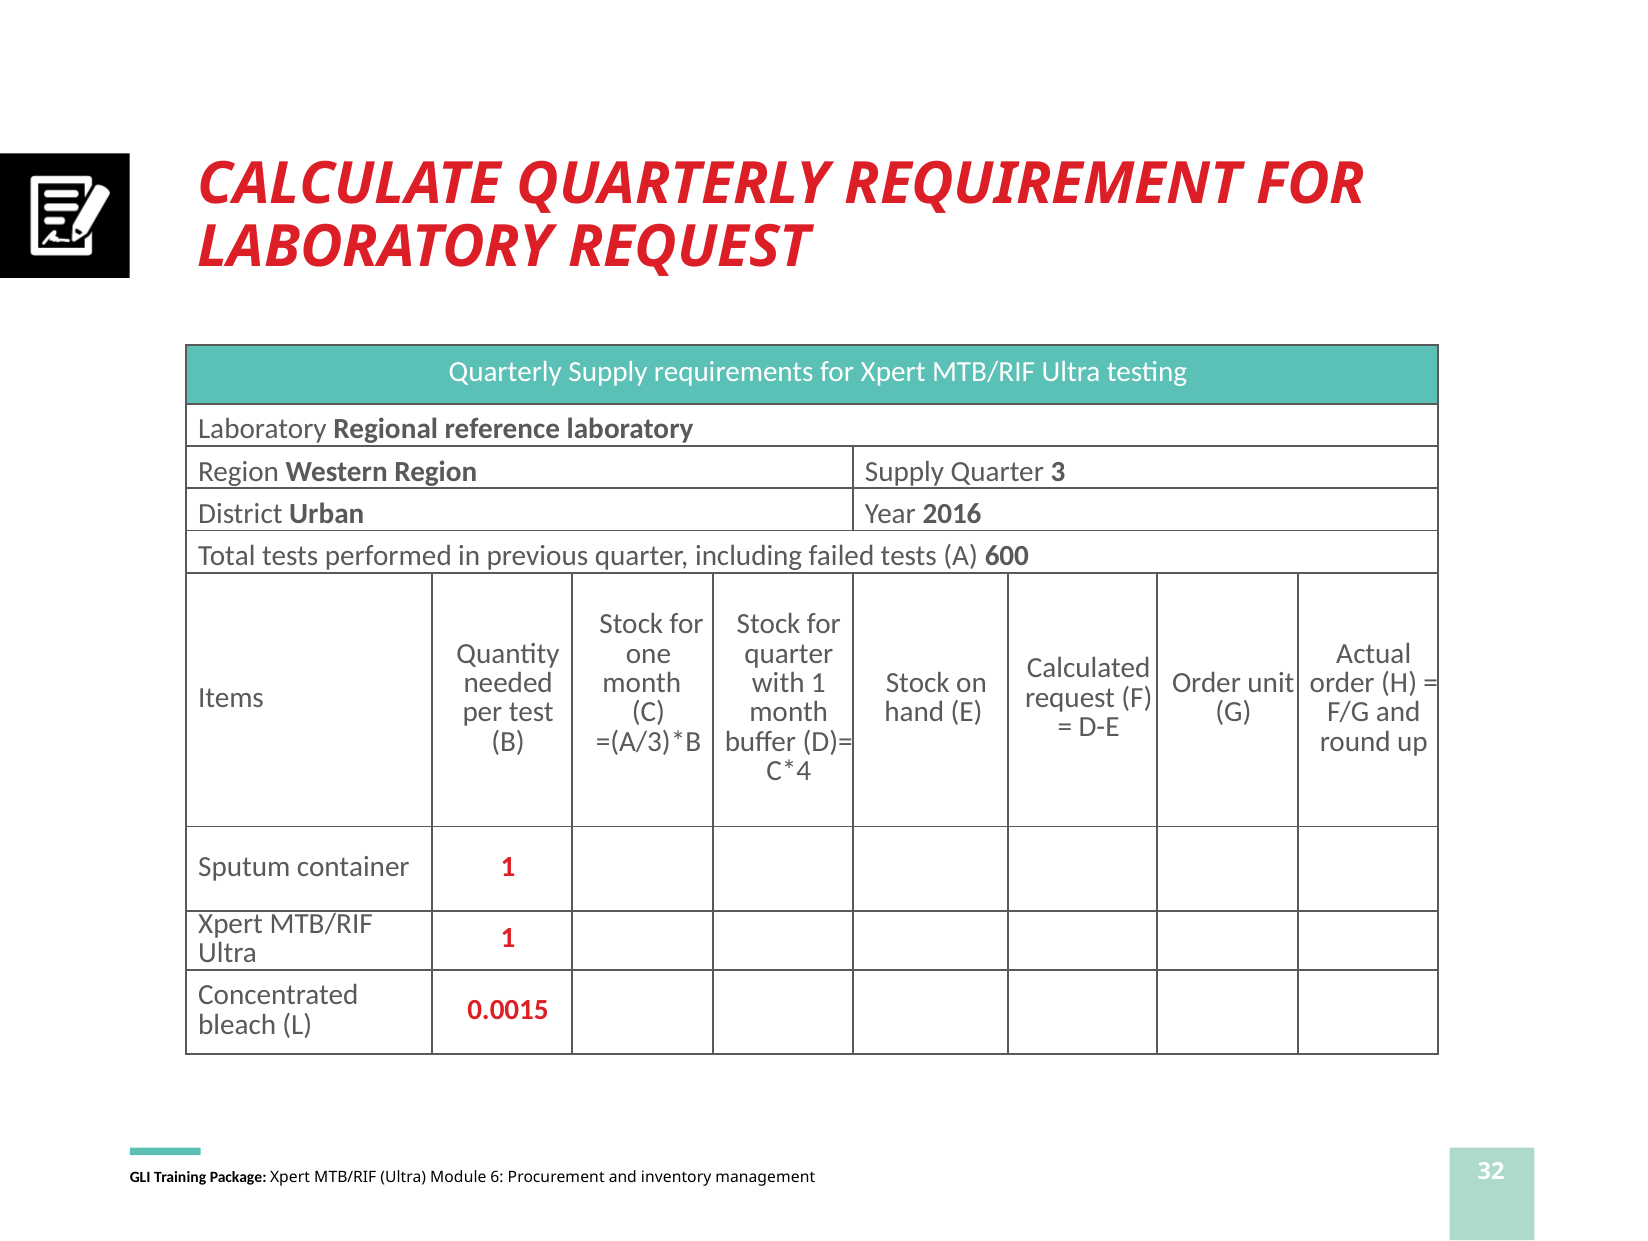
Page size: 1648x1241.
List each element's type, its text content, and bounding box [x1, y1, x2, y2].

table_cell [1009, 912, 1156, 969]
table_cell [573, 827, 712, 910]
table_cell [573, 912, 712, 969]
table_cell Xpert MTB/RIF Ultra [187, 912, 431, 969]
table_cell [1299, 971, 1437, 1053]
table_cell Stock for quarter with 1 month buffer (D)= C*4 [714, 574, 852, 826]
table_cell 1 [433, 827, 571, 910]
table_cell Sputum container [187, 827, 431, 910]
table_cell [1158, 971, 1297, 1053]
table_cell Region Western Region [187, 447, 852, 487]
table_cell [1158, 827, 1297, 910]
table_cell Laboratory Regional reference laboratory [187, 405, 1437, 445]
table_cell Order unit (G) [1158, 574, 1297, 826]
table_cell [714, 912, 852, 969]
table_cell District Urban [187, 489, 852, 530]
table_cell [1009, 971, 1156, 1053]
table_cell Total tests performed in previous quarter, including failed tests (A) 600 [187, 531, 1437, 572]
picture [12, 158, 122, 270]
table_cell Stock on hand (E) [854, 574, 1007, 826]
table_cell [854, 827, 1007, 910]
table_cell Quantity needed per test (B) [433, 574, 571, 826]
table_cell 1 [433, 912, 571, 969]
table_cell [854, 971, 1007, 1053]
table_cell Supply Quarter 3 [854, 447, 1437, 487]
table_header Quarterly Supply requirements for Xpert MTB/RIF Ultra testing [187, 346, 1437, 403]
table_cell Year 2016 [854, 489, 1437, 530]
table_cell Actual order (H) = F/G and round up [1299, 574, 1437, 826]
table_cell Concentrated bleach (L) [187, 971, 431, 1053]
title CALCULATE QUARTERLY REQUIREMENT FOR LABORATORY REQUEST [197, 153, 1450, 278]
table_cell [1299, 912, 1437, 969]
table_cell [854, 912, 1007, 969]
table_cell [714, 827, 852, 910]
table_cell [1299, 827, 1437, 910]
table_cell Calculated request (F) = D-E [1009, 574, 1156, 826]
table_cell [573, 971, 712, 1053]
table_cell Items [187, 574, 431, 826]
table_cell [714, 971, 852, 1053]
table_cell [1009, 827, 1156, 910]
table_cell Stock for one month (C) =(A/3)*B [573, 574, 712, 826]
table_cell [1158, 912, 1297, 969]
table_cell 0.0015 [433, 971, 571, 1053]
